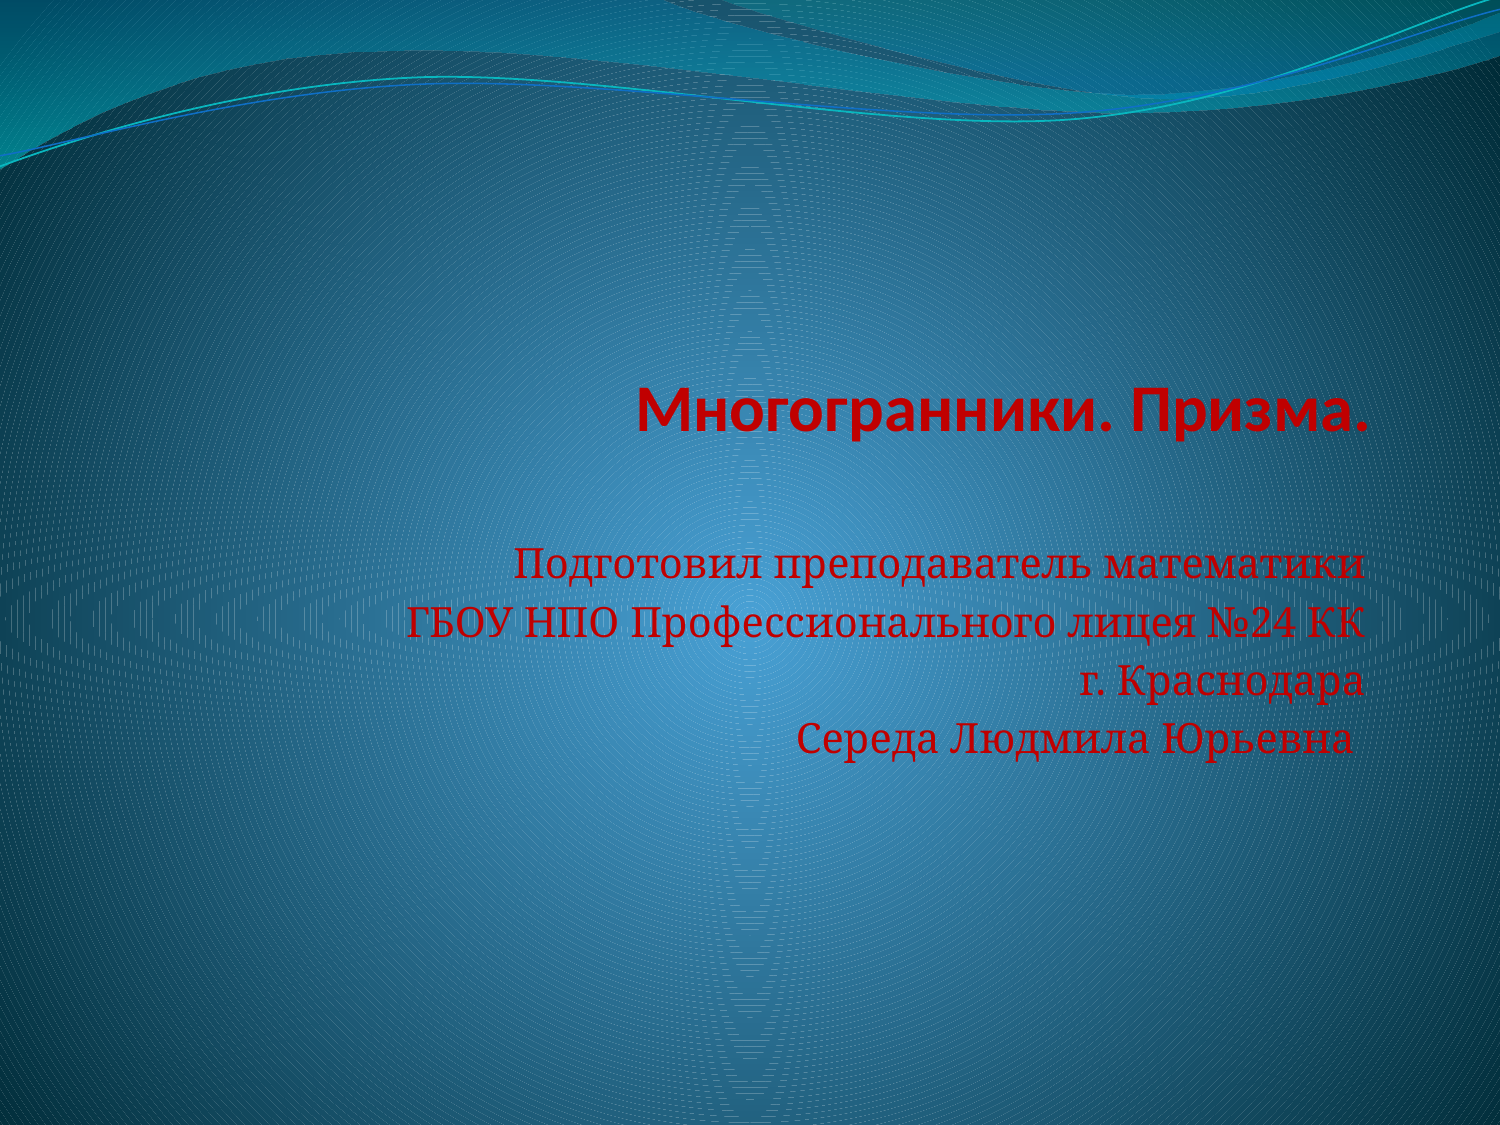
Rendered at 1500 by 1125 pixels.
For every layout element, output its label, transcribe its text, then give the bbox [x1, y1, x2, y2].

subtitle Подготовил преподаватель математики ГБОУ НПО Профессионального лицея №24 КК г. Краснодара Середа Людмила Юрьевна [87, 529, 1376, 1090]
title Многогранники. Призма. [87, 224, 1376, 525]
